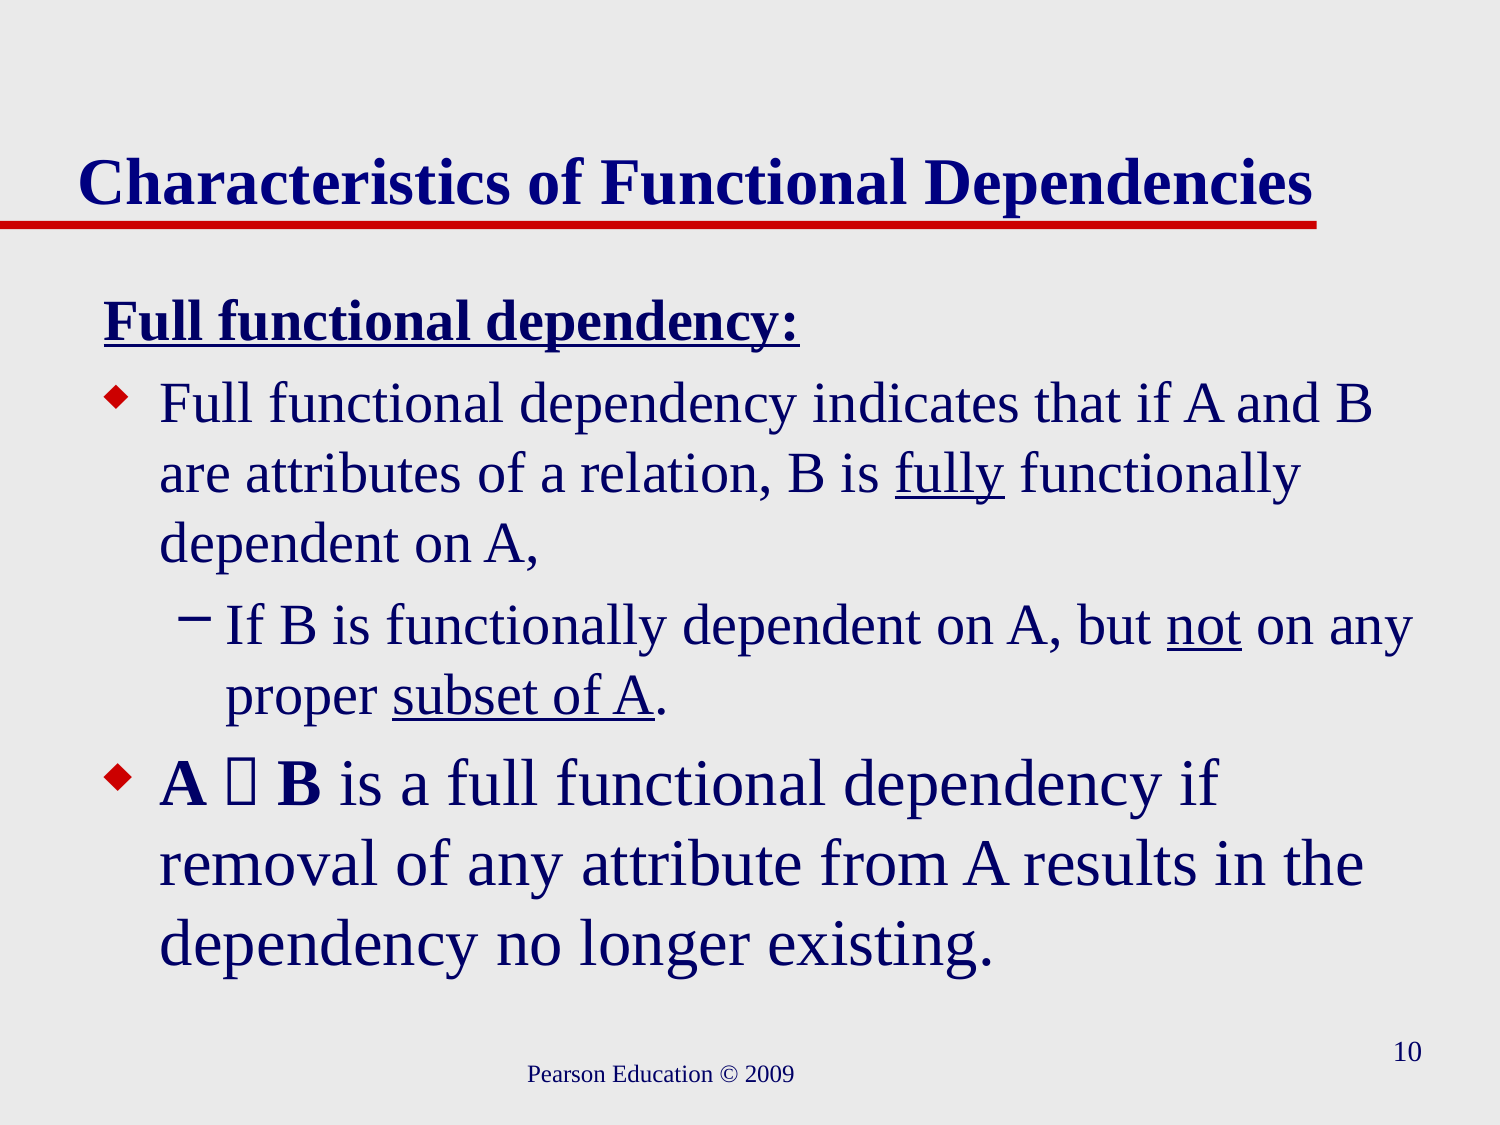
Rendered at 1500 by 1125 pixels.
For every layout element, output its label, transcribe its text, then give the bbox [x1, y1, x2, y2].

title Characteristics of Functional Dependencies [62, 43, 1338, 226]
list Full functional dependency: Full functional dependency indicates that if A and B are attributes of a relation, B is fully functionally dependent on A, If B is functionally dependent on A, but not on any proper subset of A. A  B is a full functional dependency if removal of any attribute from A results in the dependency no longer existing. [88, 274, 1438, 951]
text_box Pearson Education © 2009 [512, 1050, 1038, 1095]
slide_number 10 [1125, 1012, 1438, 1088]
